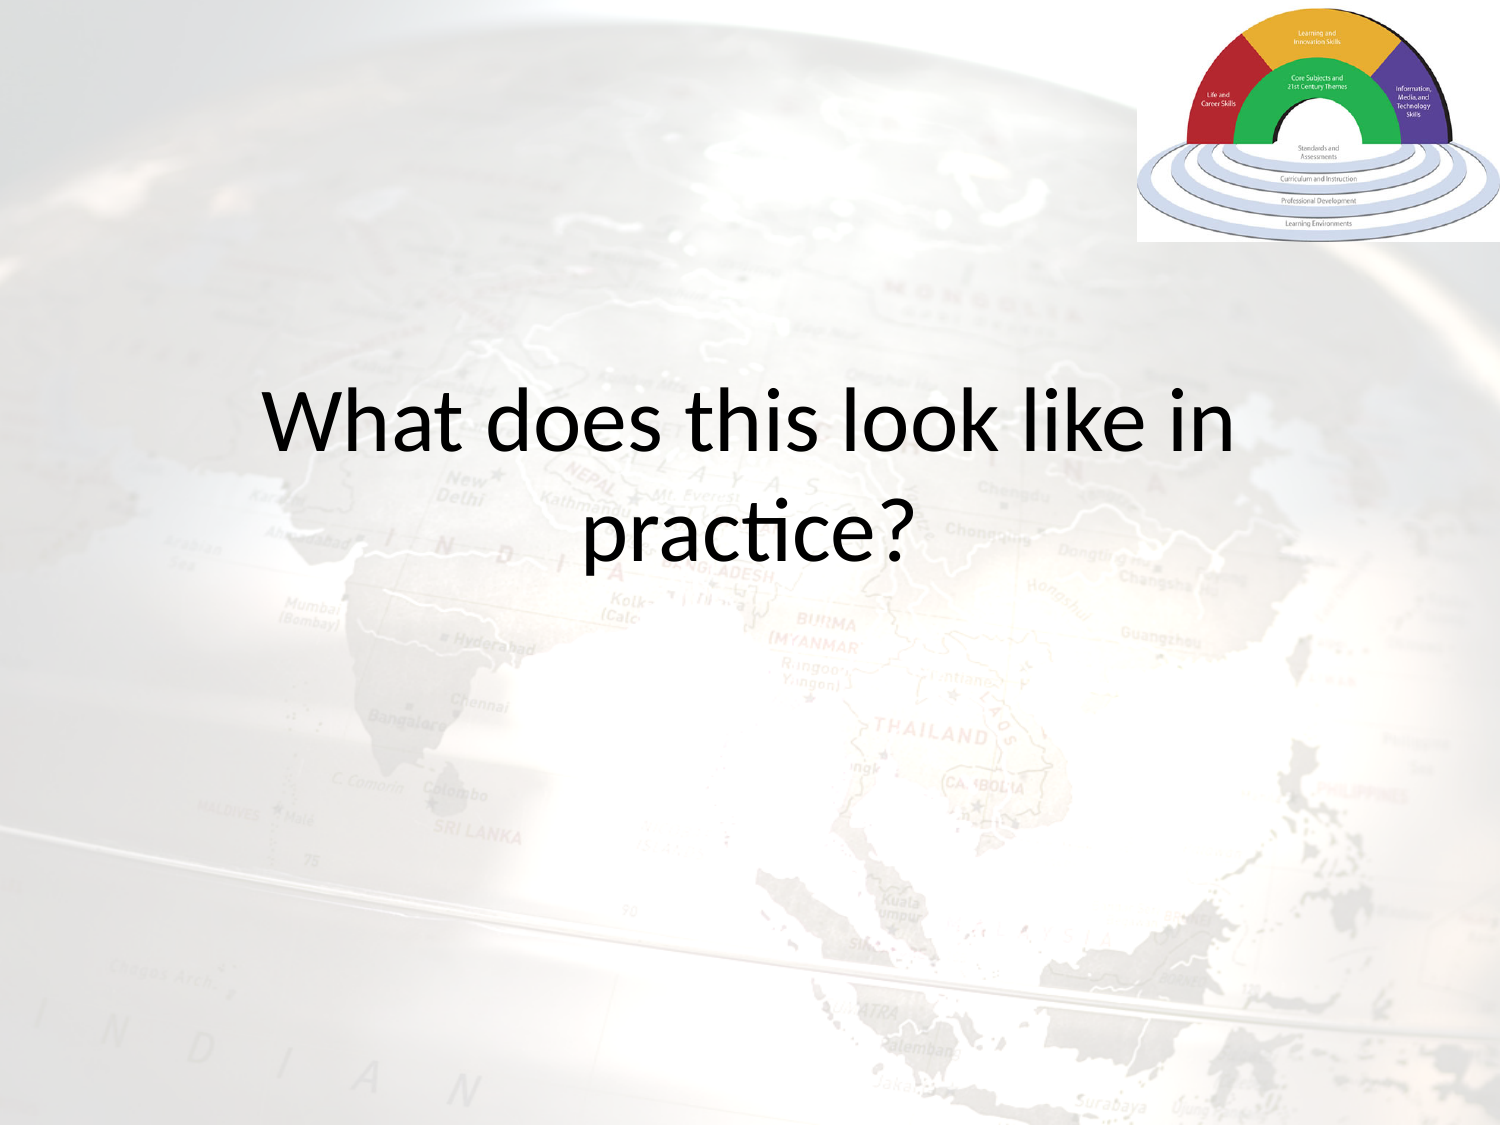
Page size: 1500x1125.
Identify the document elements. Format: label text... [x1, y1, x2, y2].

title What does this look like in practice? [112, 349, 1388, 591]
picture [1137, 0, 1500, 242]
